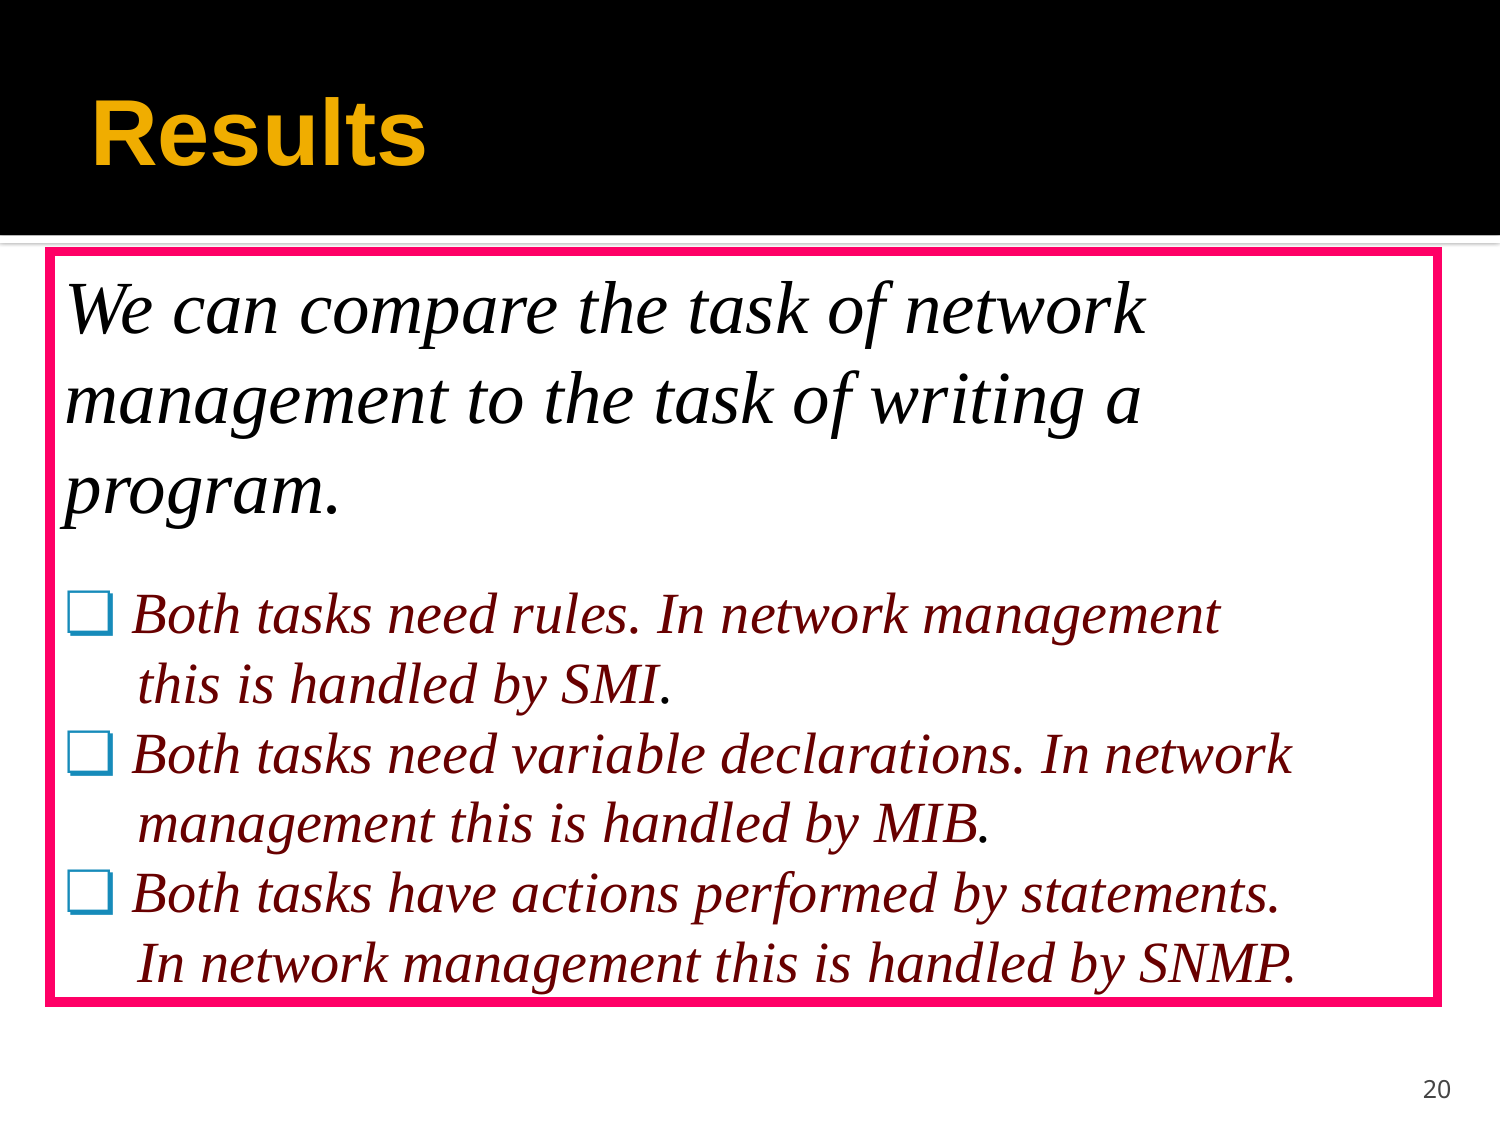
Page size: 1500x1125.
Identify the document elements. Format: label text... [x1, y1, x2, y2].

title Results [75, 24, 1425, 231]
slide_number 20 [1345, 1062, 1467, 1108]
text_box We can compare the task of network management to the task of writing a program. ❏ Both tasks need rules. In network management this is handled by SMI. ❏ Both tasks need variable declarations. In network management this is handled by MIB. ❏ Both tasks have actions performed by statements. In network management this is handled by SNMP. [50, 251, 1438, 1002]
